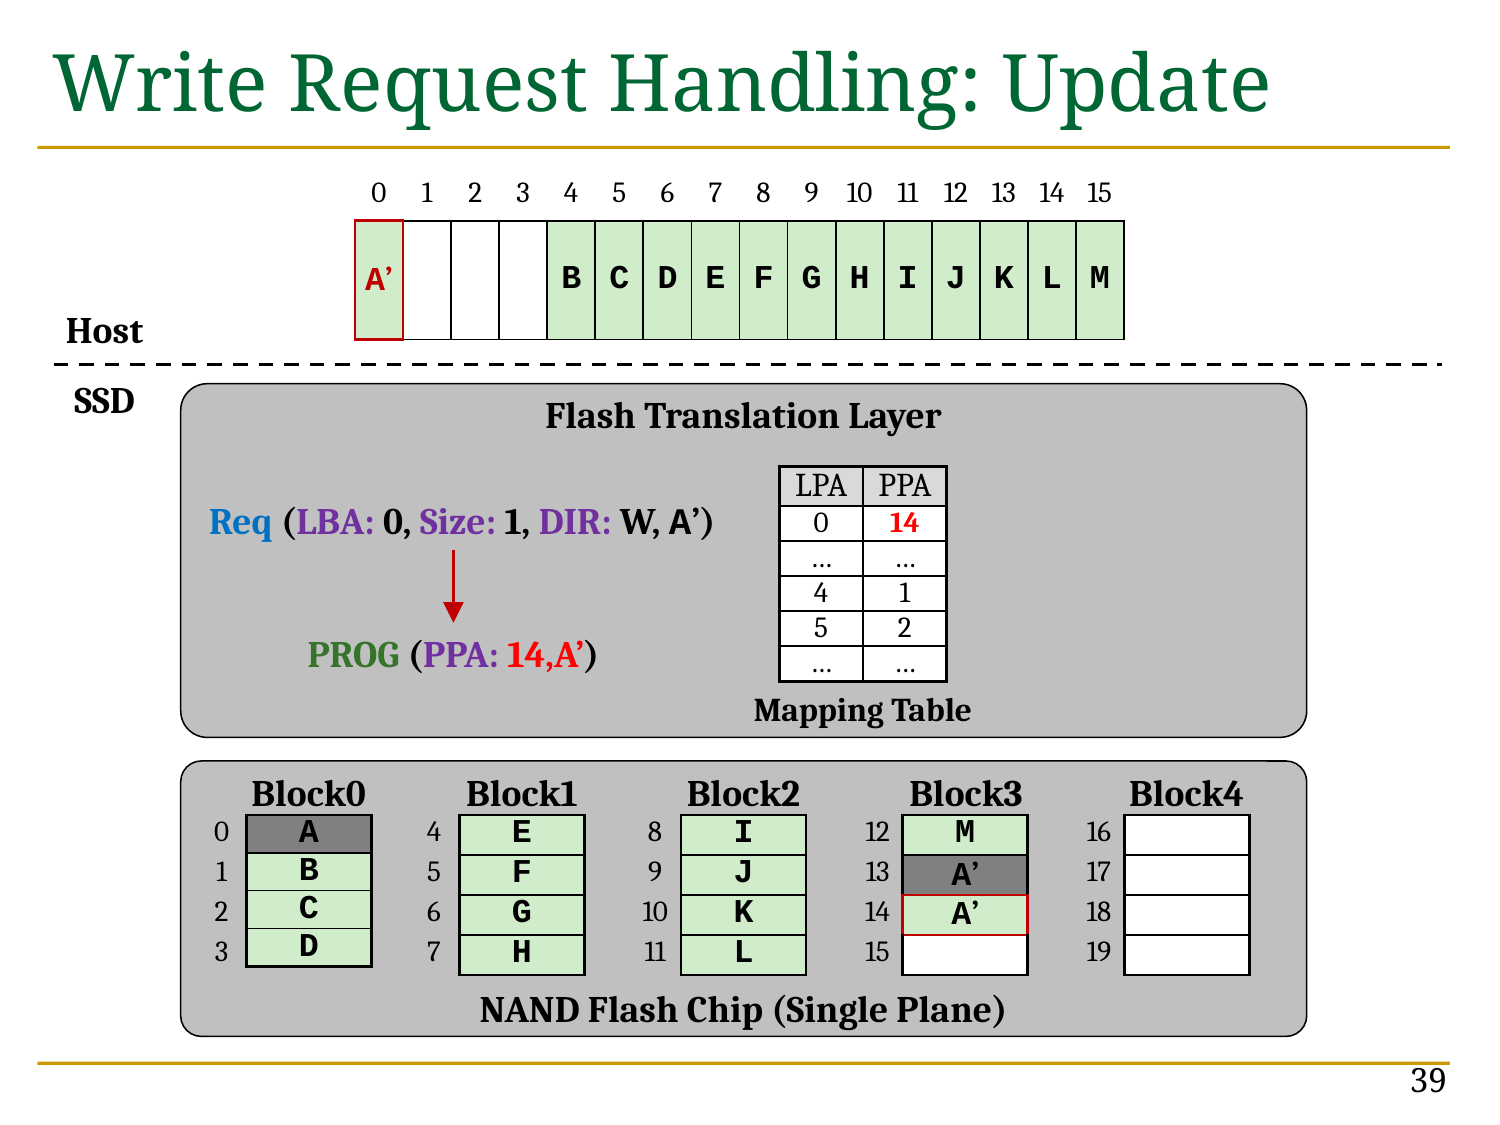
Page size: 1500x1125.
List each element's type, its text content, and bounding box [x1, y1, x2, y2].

table_header 4 [410, 815, 458, 855]
table_cell 18 [1075, 895, 1123, 935]
table_header I [682, 822, 805, 854]
table_cell L [1029, 222, 1075, 339]
table_cell H [837, 222, 883, 339]
table_header 10 [836, 165, 884, 220]
table_cell 6 [410, 895, 458, 935]
table_header 2 [451, 165, 499, 220]
table_cell [1126, 856, 1248, 894]
table_header 15 [1076, 165, 1124, 220]
table_cell B [248, 854, 370, 890]
table_cell I [885, 222, 931, 339]
text_box Block2 [672, 761, 816, 822]
table_cell 1 [864, 577, 945, 610]
table_header 12 [853, 815, 902, 855]
table_cell [1126, 936, 1248, 974]
table_cell F [740, 222, 787, 339]
table_cell E [692, 222, 739, 339]
table_cell A’ [356, 222, 402, 338]
text_box NAND Flash Chip (Single Plane) [180, 760, 1307, 1037]
table_cell F [461, 856, 583, 894]
table_cell L [682, 936, 805, 974]
table_header 3 [499, 165, 547, 220]
table_cell G [788, 222, 835, 339]
table_header E [461, 822, 583, 854]
table_header 14 [1028, 165, 1076, 220]
table_header 16 [1075, 815, 1123, 855]
table_cell D [248, 929, 370, 965]
text_box Block4 [1114, 761, 1260, 822]
table_cell [904, 936, 1026, 974]
table_header M [904, 822, 1026, 854]
table_cell 2 [197, 895, 246, 935]
table_cell [452, 222, 498, 339]
table_header 1 [403, 165, 451, 220]
table_cell 15 [853, 935, 902, 975]
table_cell … [781, 647, 862, 680]
table_cell 2 [864, 612, 945, 645]
table_cell 11 [631, 935, 679, 975]
table_cell A’ [904, 856, 1026, 894]
table_cell … [864, 542, 945, 575]
table_cell 1 [197, 855, 246, 895]
table_header 4 [547, 165, 595, 220]
table_header [1126, 822, 1248, 854]
table_cell … [864, 647, 945, 680]
text_box Flash Translation Layer [180, 383, 1307, 738]
table_header 5 [595, 165, 643, 220]
table_cell 14 [864, 507, 945, 540]
table_cell 10 [631, 895, 679, 935]
table_cell 17 [1075, 855, 1123, 895]
table_header A [248, 822, 370, 852]
table_cell 5 [781, 612, 862, 645]
table_cell 0 [781, 507, 862, 540]
text_box Block3 [894, 761, 1038, 822]
table_cell 14 [853, 895, 902, 935]
table_header 12 [932, 165, 980, 220]
table_cell J [682, 856, 805, 894]
table_cell J [933, 222, 979, 339]
table_cell 5 [410, 855, 458, 895]
table_cell G [461, 896, 583, 934]
table_cell … [781, 542, 862, 575]
table_cell [404, 222, 450, 339]
table_header PPA [864, 468, 945, 505]
text_box Mapping Table [738, 680, 988, 736]
table_cell K [682, 896, 805, 934]
text_box Block0 [236, 761, 381, 822]
table_cell K [981, 222, 1027, 339]
table_cell M [1077, 222, 1123, 339]
table_cell [500, 222, 546, 339]
table_cell C [596, 222, 642, 339]
table_cell 9 [631, 855, 679, 895]
table_header 8 [739, 165, 788, 220]
table_cell [1126, 896, 1248, 934]
table_cell D [644, 222, 691, 339]
table_cell 4 [781, 577, 862, 610]
table_cell 19 [1075, 935, 1123, 975]
table_header LPA [781, 468, 862, 505]
text_box PROG (PPA: 14,A’) [226, 623, 681, 683]
text_box Block1 [451, 761, 593, 822]
table_header 0 [197, 815, 246, 855]
title Write Request Handling: Update [37, 24, 1450, 200]
table_header 7 [691, 165, 739, 220]
text_box Host [51, 298, 159, 358]
table_cell 7 [410, 935, 458, 975]
table_header 9 [788, 165, 836, 220]
table_cell C [248, 891, 370, 928]
table_header 11 [884, 165, 932, 220]
table_header 6 [643, 165, 691, 220]
slide_number 39 [1111, 1036, 1462, 1112]
text_box SSD [59, 372, 150, 428]
table_cell A’ [904, 896, 1026, 934]
table_cell 3 [197, 935, 246, 975]
table_header 8 [631, 815, 679, 855]
table_cell B [548, 222, 594, 339]
text_box Req (LBA: 0, Size: 1, DIR: W, A’) [130, 489, 778, 550]
table_cell 13 [853, 855, 902, 895]
table_header 13 [980, 165, 1028, 220]
table_header 0 [355, 165, 403, 219]
table_cell H [461, 936, 583, 974]
